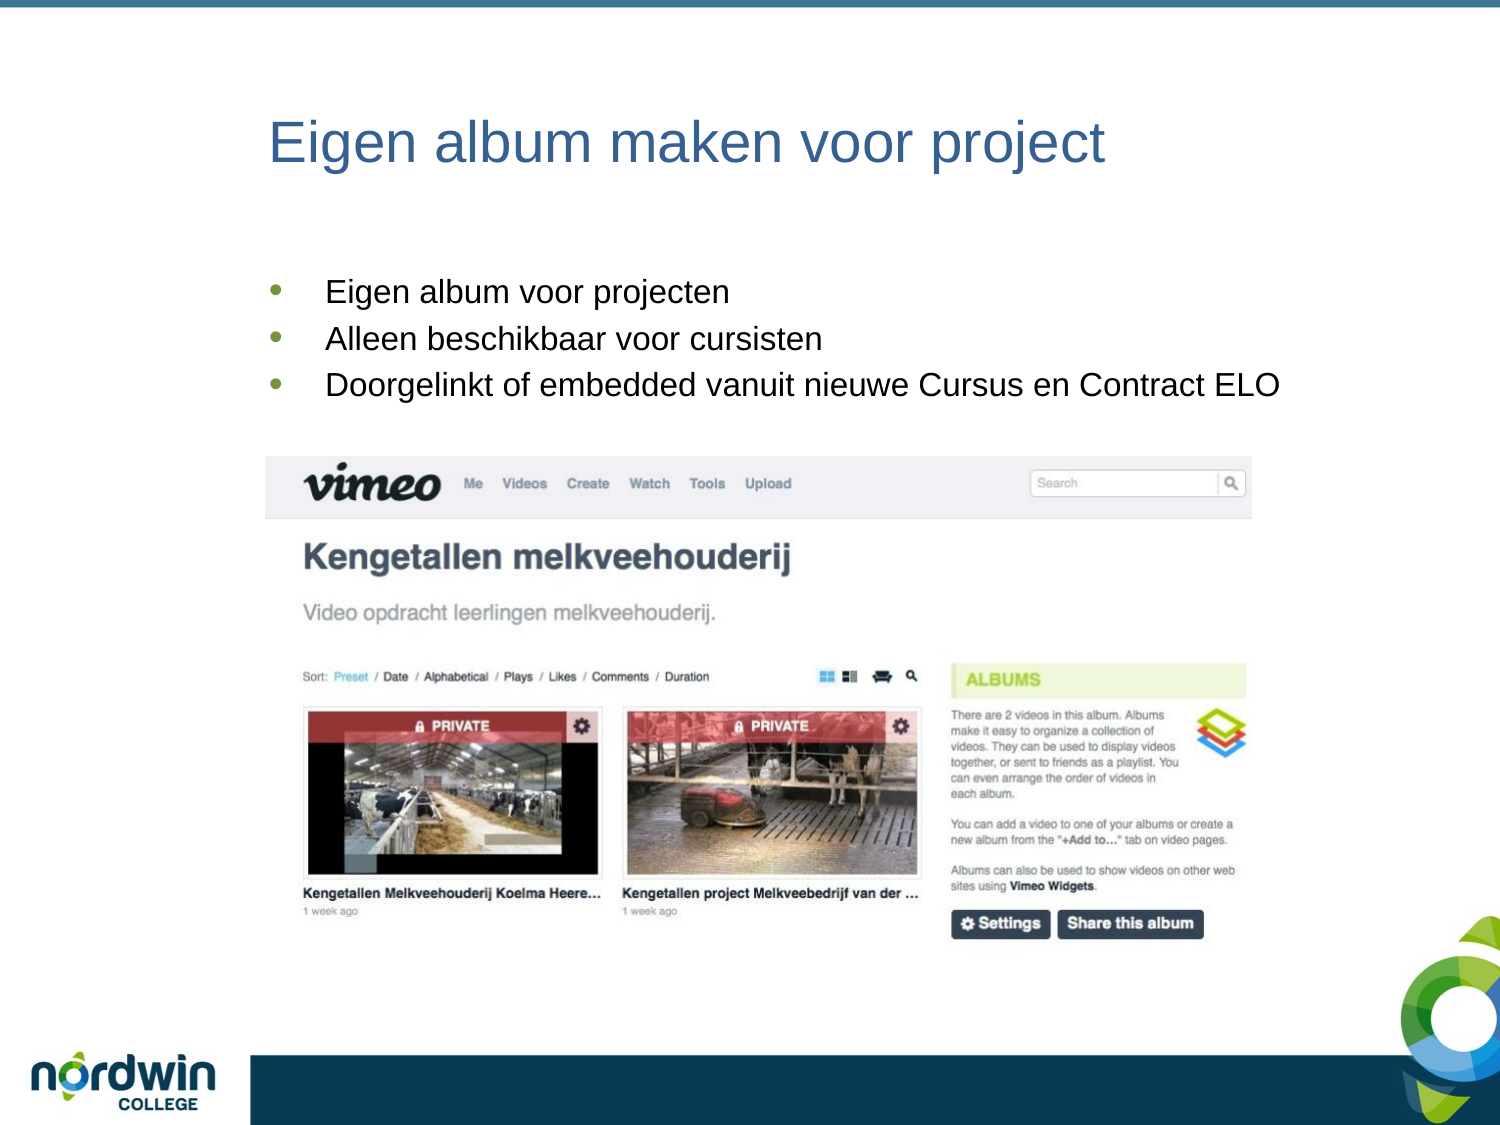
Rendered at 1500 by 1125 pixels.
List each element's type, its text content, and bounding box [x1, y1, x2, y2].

picture [0, 0, 1500, 1125]
title Eigen album maken voor project [253, 45, 1433, 233]
list Eigen album voor projecten Alleen beschikbaar voor cursisten Doorgelinkt of embedded vanuit nieuwe Cursus en Contract ELO [253, 262, 1425, 480]
